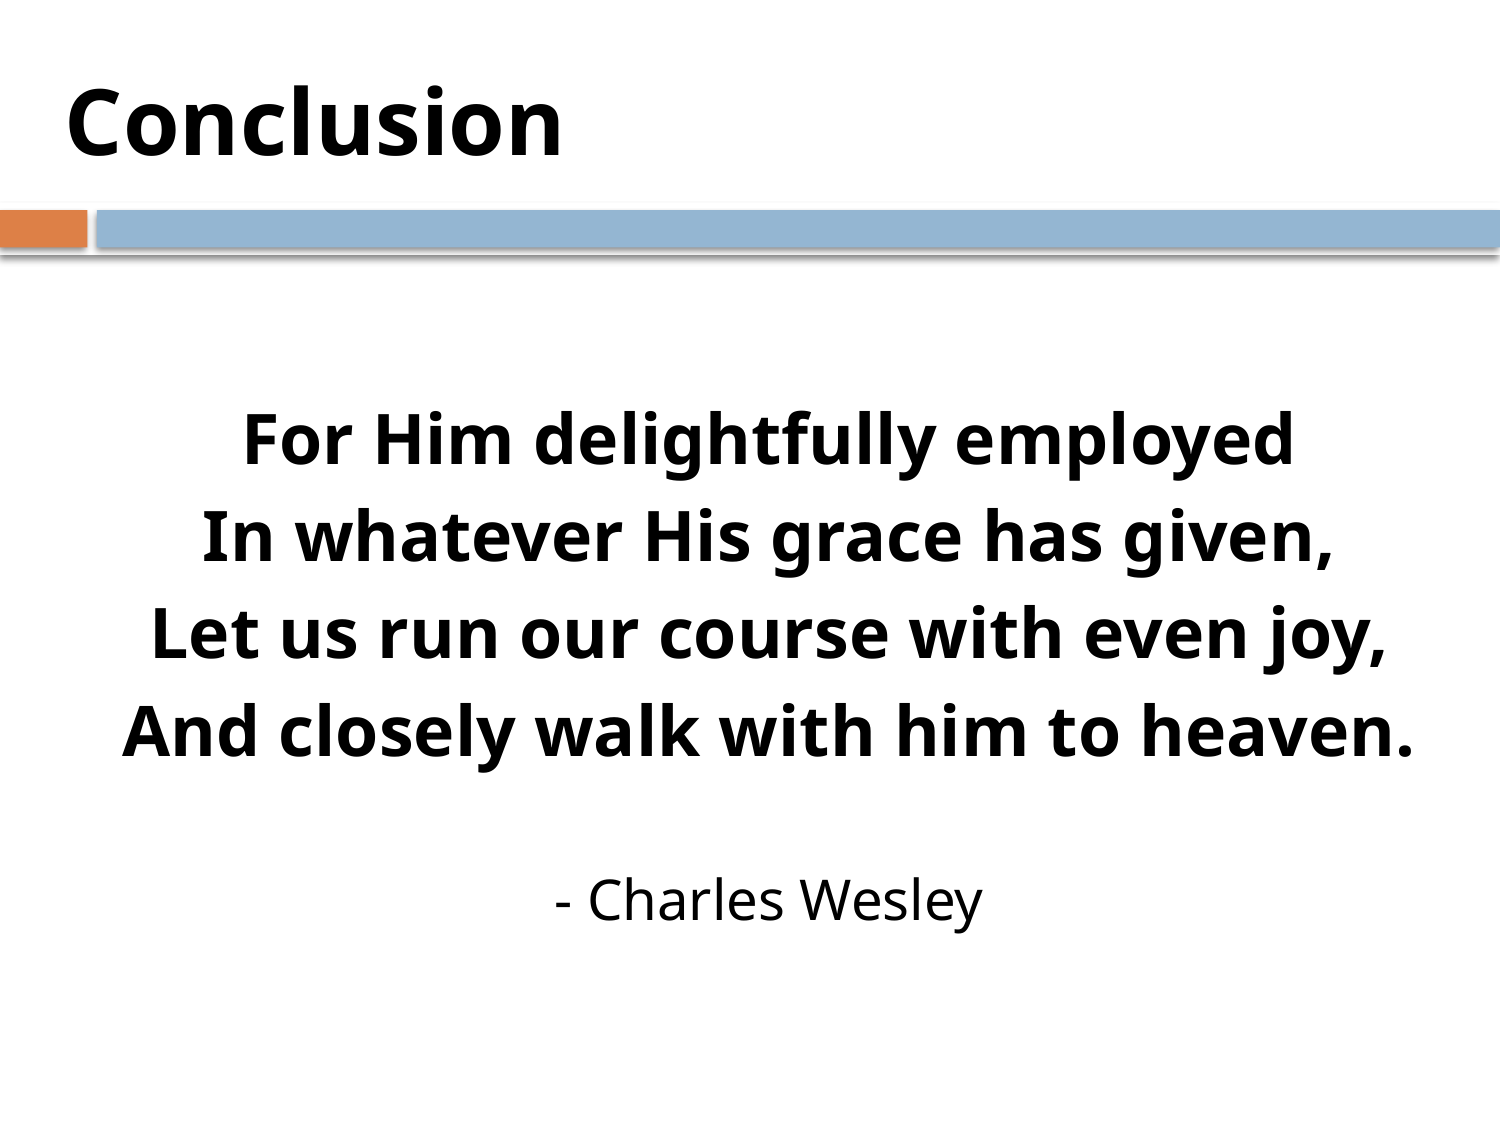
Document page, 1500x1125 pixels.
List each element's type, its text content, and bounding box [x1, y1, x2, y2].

list For Him delightfully employed In whatever His grace has given, Let us run our course with even joy, And closely walk with him to heaven. - Charles Wesley [100, 387, 1438, 1000]
title Conclusion [50, 37, 1438, 200]
